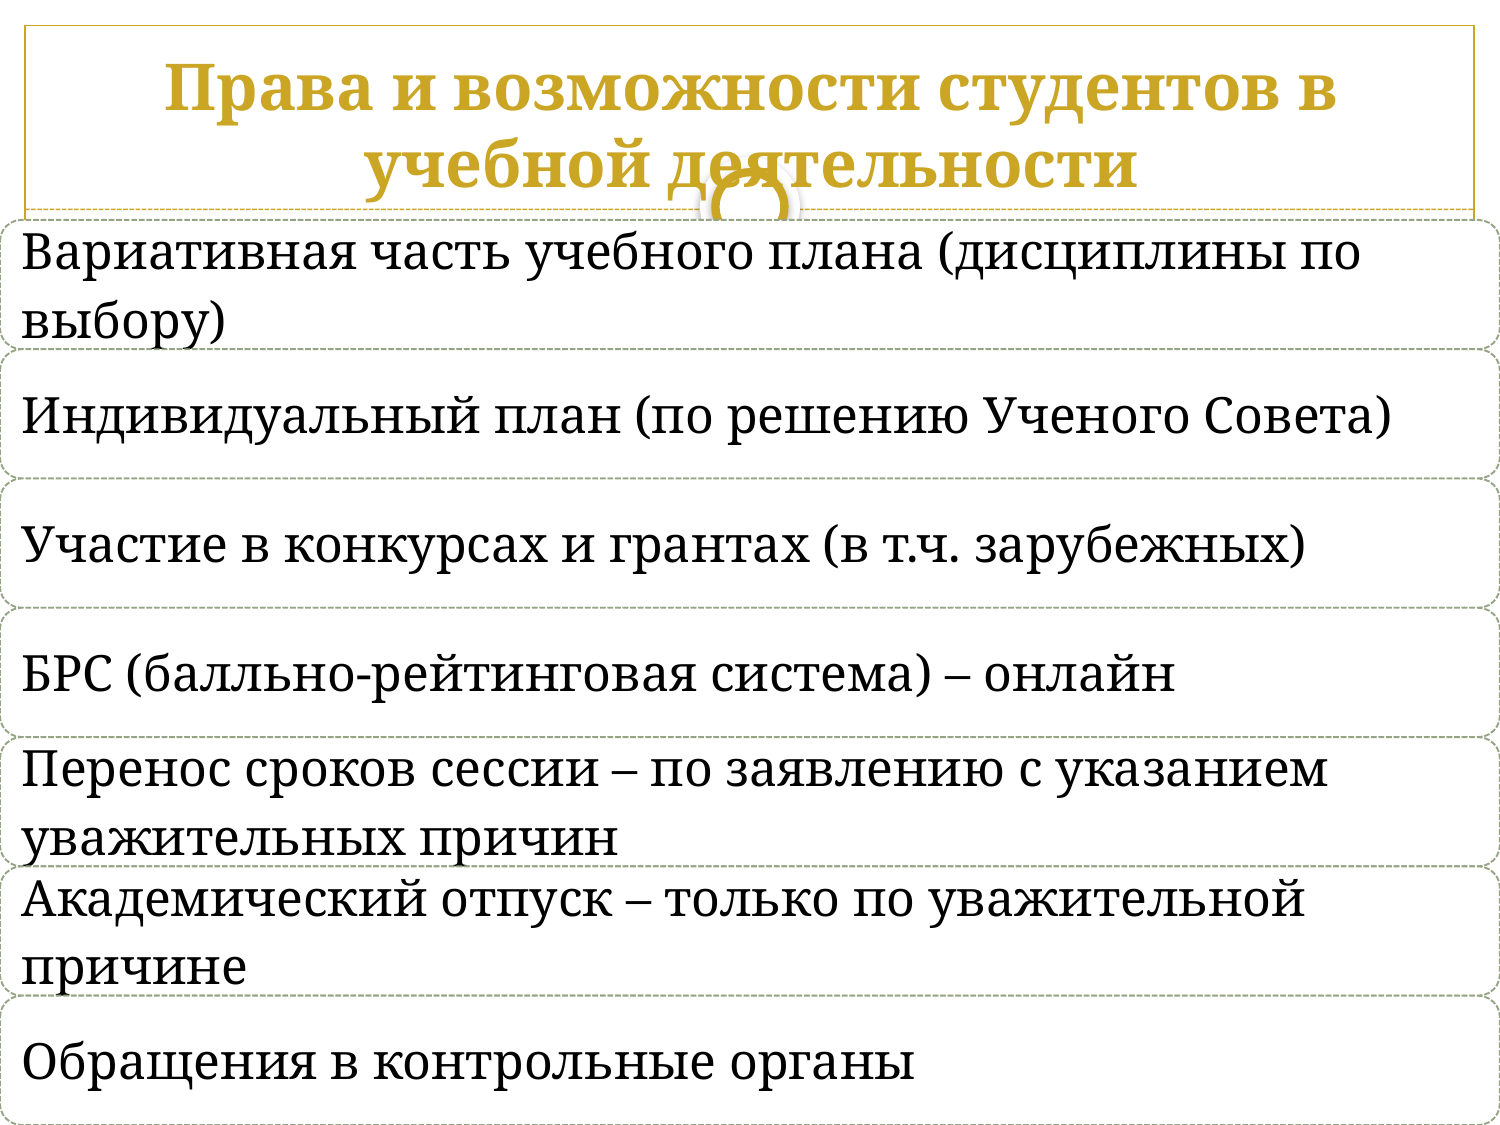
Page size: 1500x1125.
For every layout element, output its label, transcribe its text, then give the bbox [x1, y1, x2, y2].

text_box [0, 219, 1500, 1125]
title Права и возможности студентов в учебной деятельности [53, 37, 1450, 209]
